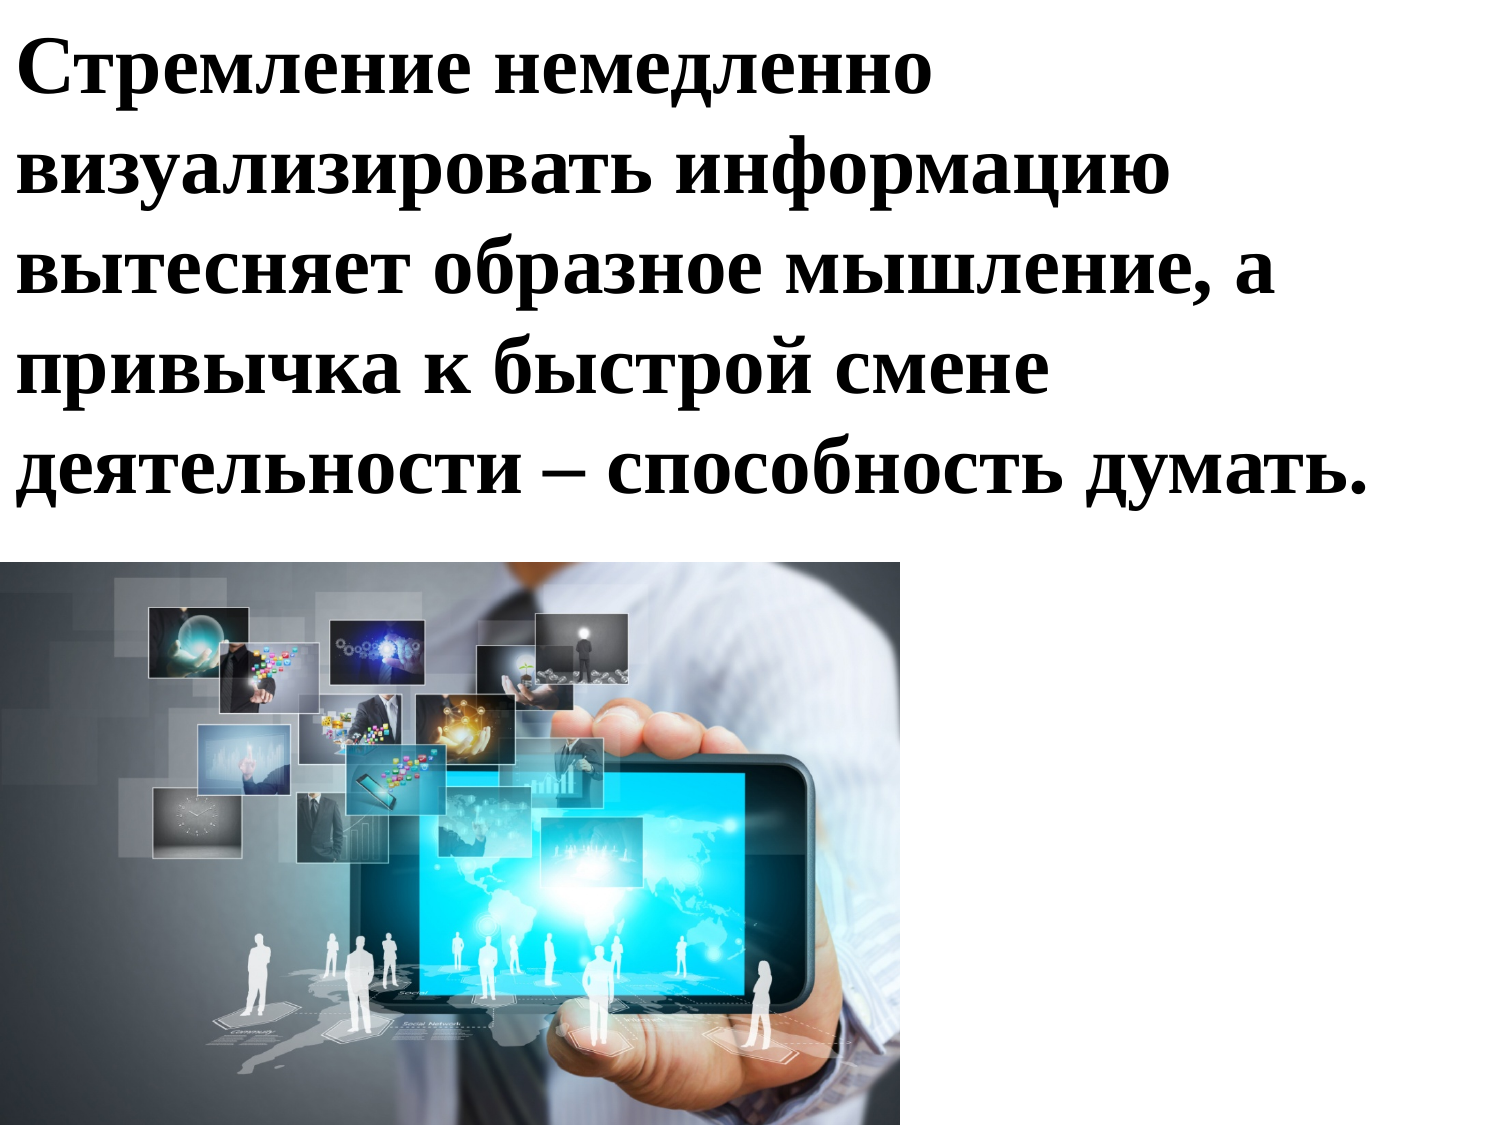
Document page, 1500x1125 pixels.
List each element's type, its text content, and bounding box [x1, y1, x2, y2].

picture [0, 562, 901, 1125]
text_box Стремление немедленно визуализировать информацию вытесняет образное мышление, а привычка к быстрой смене деятельности – способность думать. [0, 2, 1500, 518]
